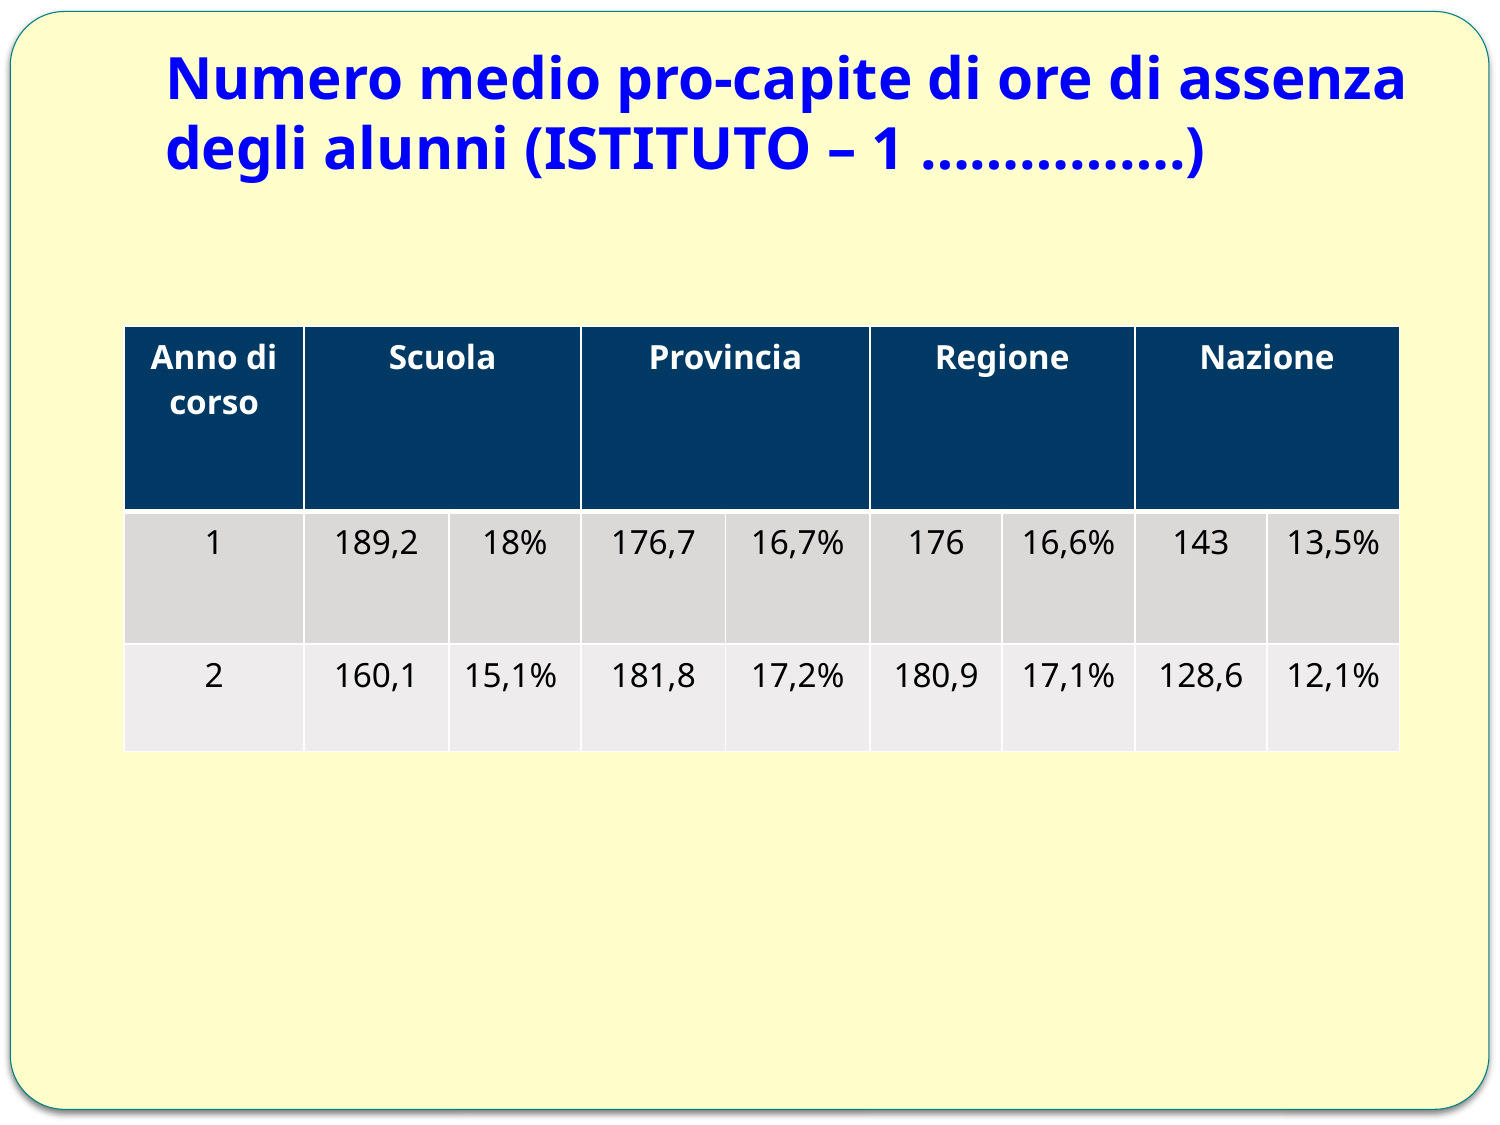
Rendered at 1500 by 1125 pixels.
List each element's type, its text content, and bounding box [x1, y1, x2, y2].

table_cell 16,7% [726, 514, 869, 643]
table_cell 15,1% [450, 645, 580, 751]
table_cell 1 [125, 514, 303, 643]
table_cell 12,1% [1268, 645, 1399, 751]
table_cell 176,7 [582, 514, 725, 643]
table_cell 2 [125, 645, 303, 751]
table_cell 17,2% [726, 645, 869, 751]
table_cell 128,6 [1136, 645, 1266, 751]
table_cell 17,1% [1003, 645, 1134, 751]
table_cell 160,1 [305, 645, 448, 751]
table_cell 180,9 [871, 645, 1001, 751]
table_cell 189,2 [305, 514, 448, 643]
table_cell 13,5% [1268, 514, 1399, 643]
table_header Scuola [305, 327, 580, 509]
table_header Nazione [1136, 327, 1399, 509]
title Numero medio pro-capite di ore di assenza degli alunni (ISTITUTO – 1 …………….) [149, 35, 1426, 197]
table_cell 16,6% [1003, 514, 1134, 643]
table_header Anno di corso [125, 327, 303, 509]
table_header Provincia [582, 327, 869, 509]
table_header Regione [871, 327, 1134, 509]
table_cell 176 [871, 514, 1001, 643]
table_cell 143 [1136, 514, 1266, 643]
table_cell 181,8 [582, 645, 725, 751]
table_cell 18% [450, 514, 580, 643]
